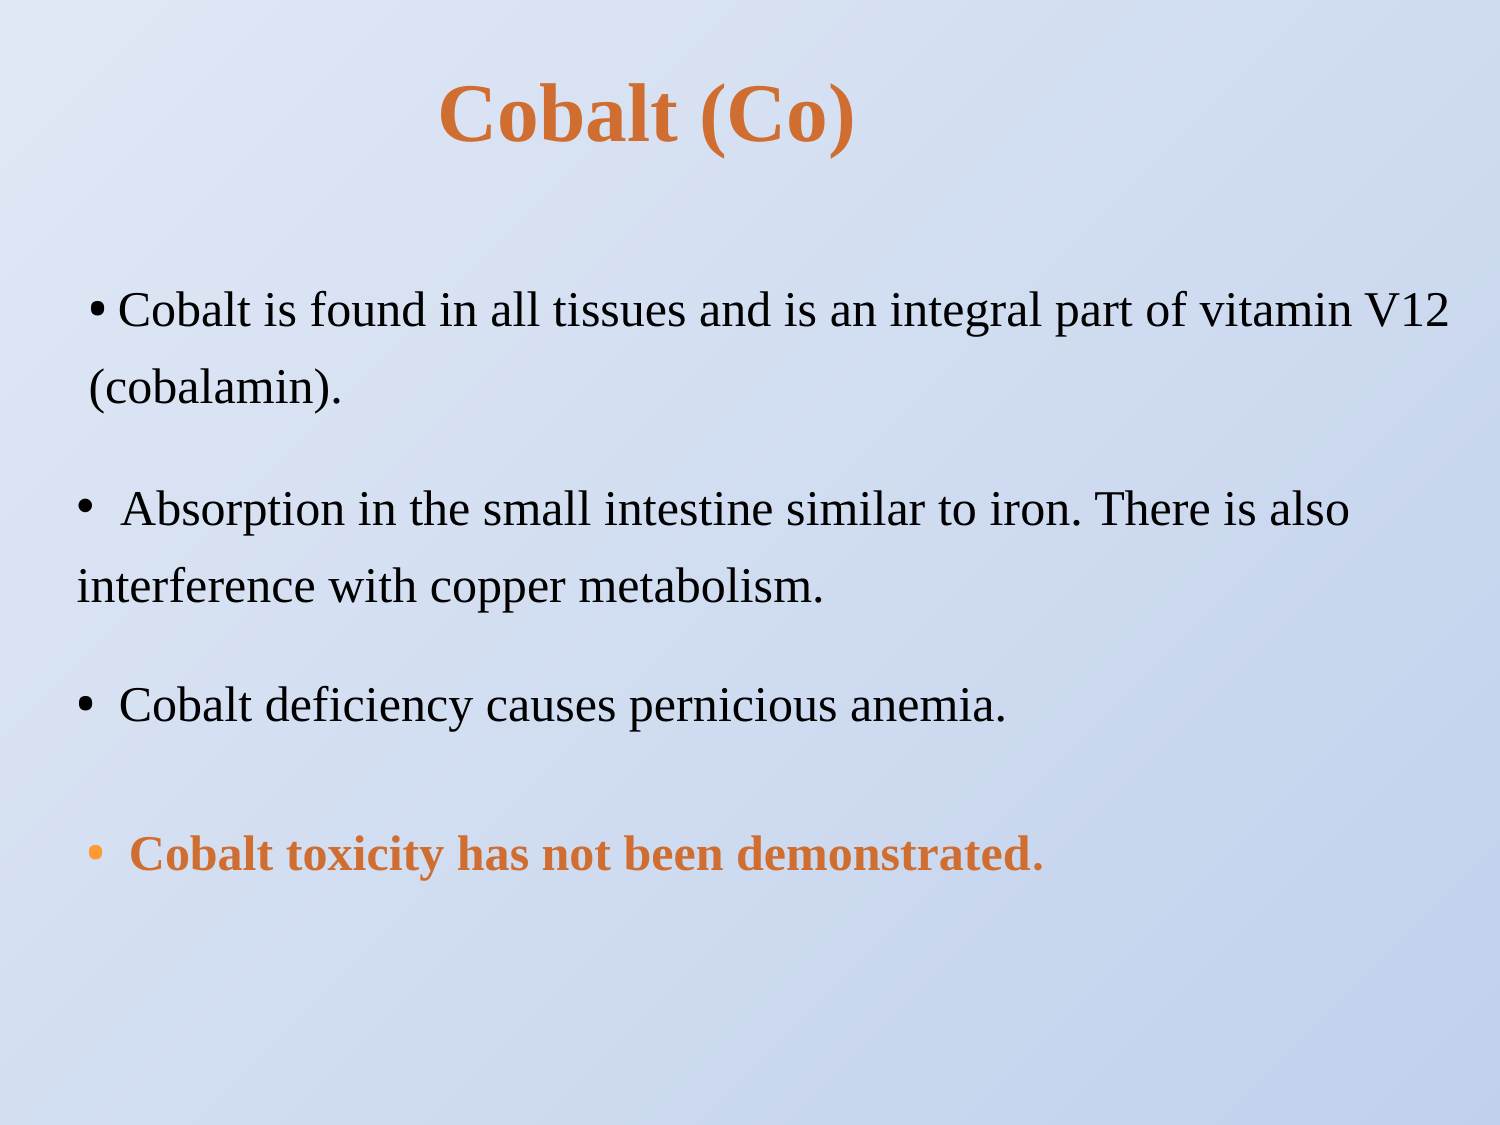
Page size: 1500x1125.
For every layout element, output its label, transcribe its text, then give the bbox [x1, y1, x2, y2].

text_box Cobalt (Co) [419, 52, 857, 260]
text_box • Cobalt toxicity has not been demonstrated. [86, 803, 1045, 881]
text_box • Cobalt deficiency causes pernicious anemia. [76, 649, 1477, 732]
text_box Absorption in the small intestine similar to iron. There is also interference with copper metabolism. [76, 458, 1465, 613]
text_box • Cobalt is found in all tissues and is an integral part of vitamin V12 (cobalamin). [88, 260, 1500, 414]
